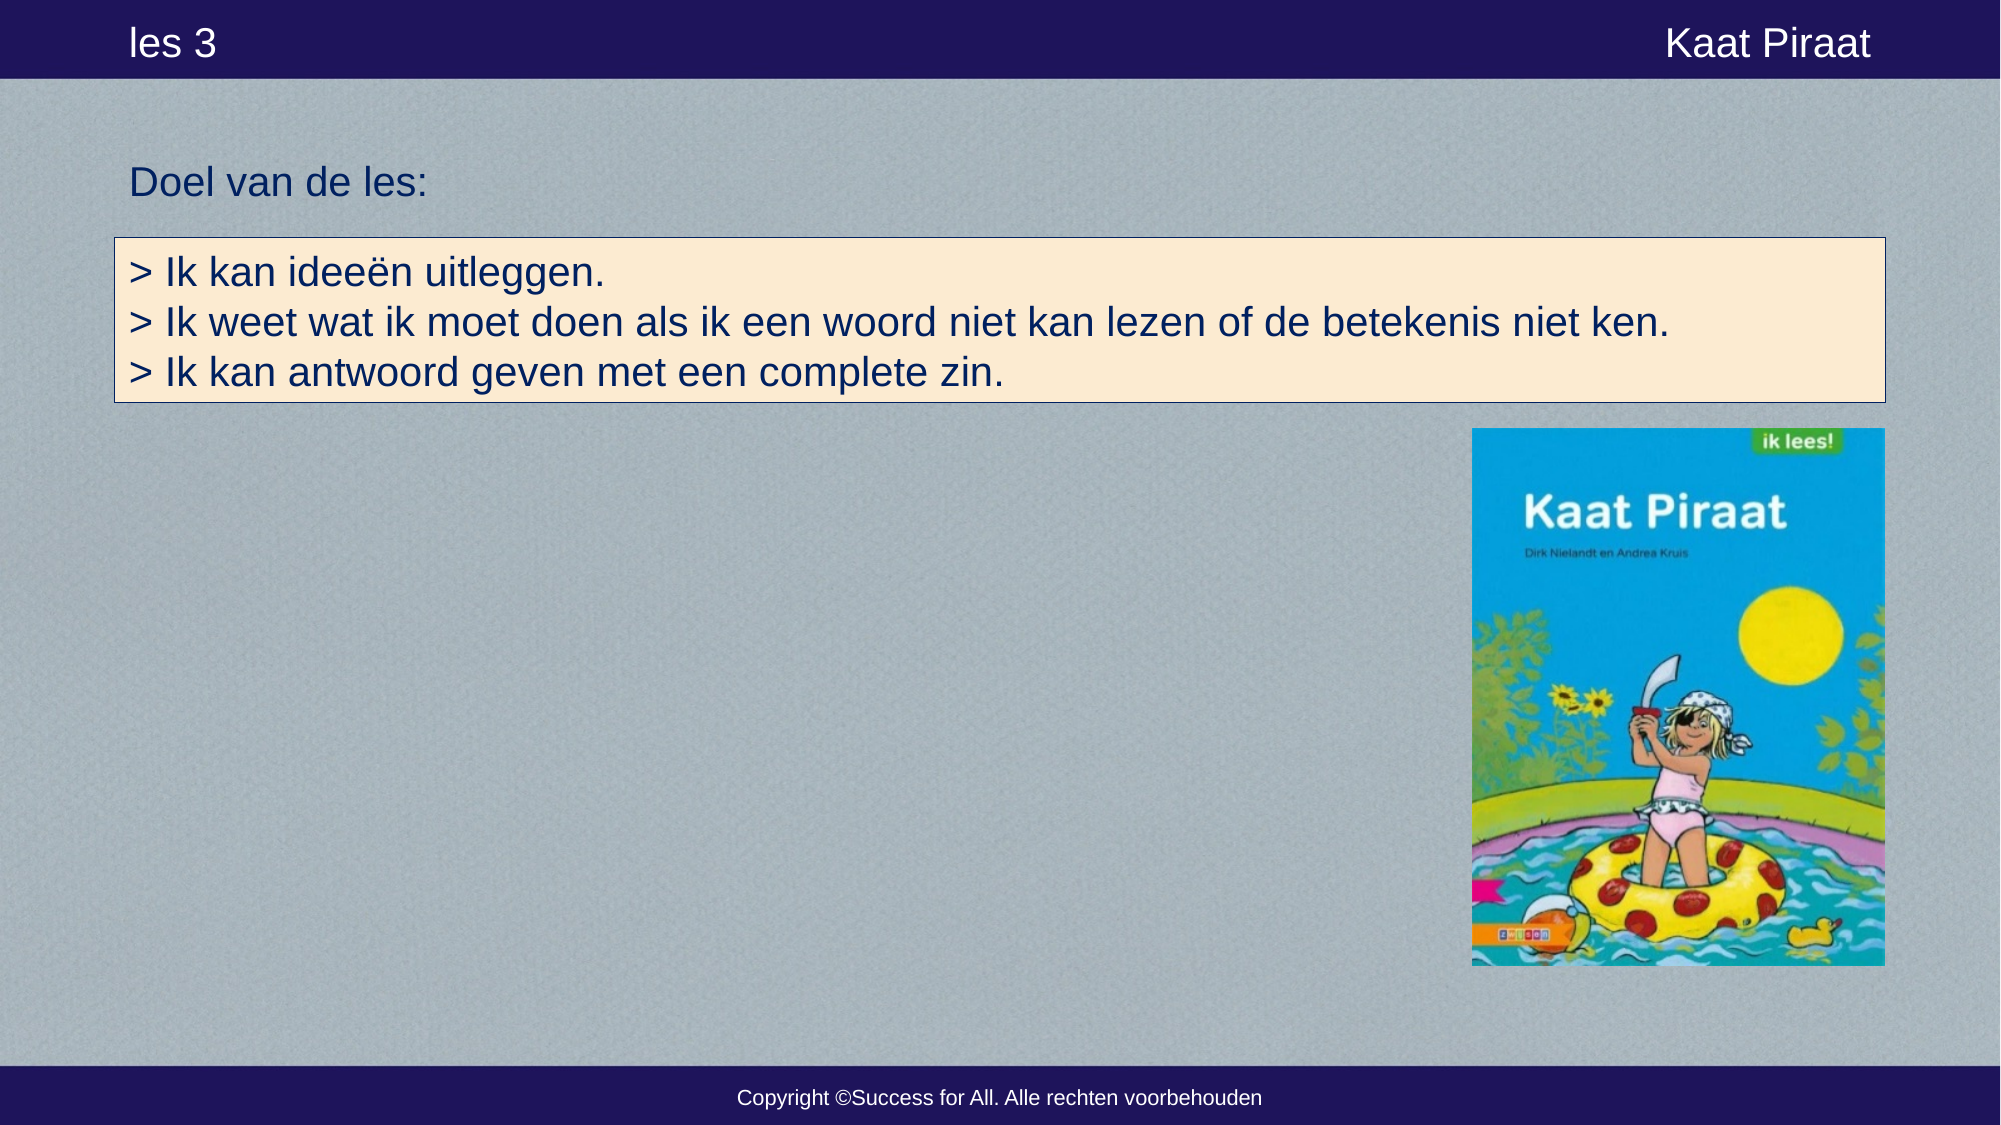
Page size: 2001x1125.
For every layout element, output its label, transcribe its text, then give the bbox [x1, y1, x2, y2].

text_box les 3 [114, 8, 354, 73]
text_box Copyright ©Success for All. Alle rechten voorbehouden [0, 1076, 2000, 1125]
text_box > Ik kan ideeën uitleggen. > Ik weet wat ik moet doen als ik een woord niet kan lezen of de betekenis niet ken. > Ik kan antwoord geven met een complete zin. [114, 237, 1886, 403]
text_box Kaat Piraat [999, 8, 1886, 73]
picture [0, 0, 2001, 1125]
text_box Doel van de les: [114, 147, 1635, 213]
